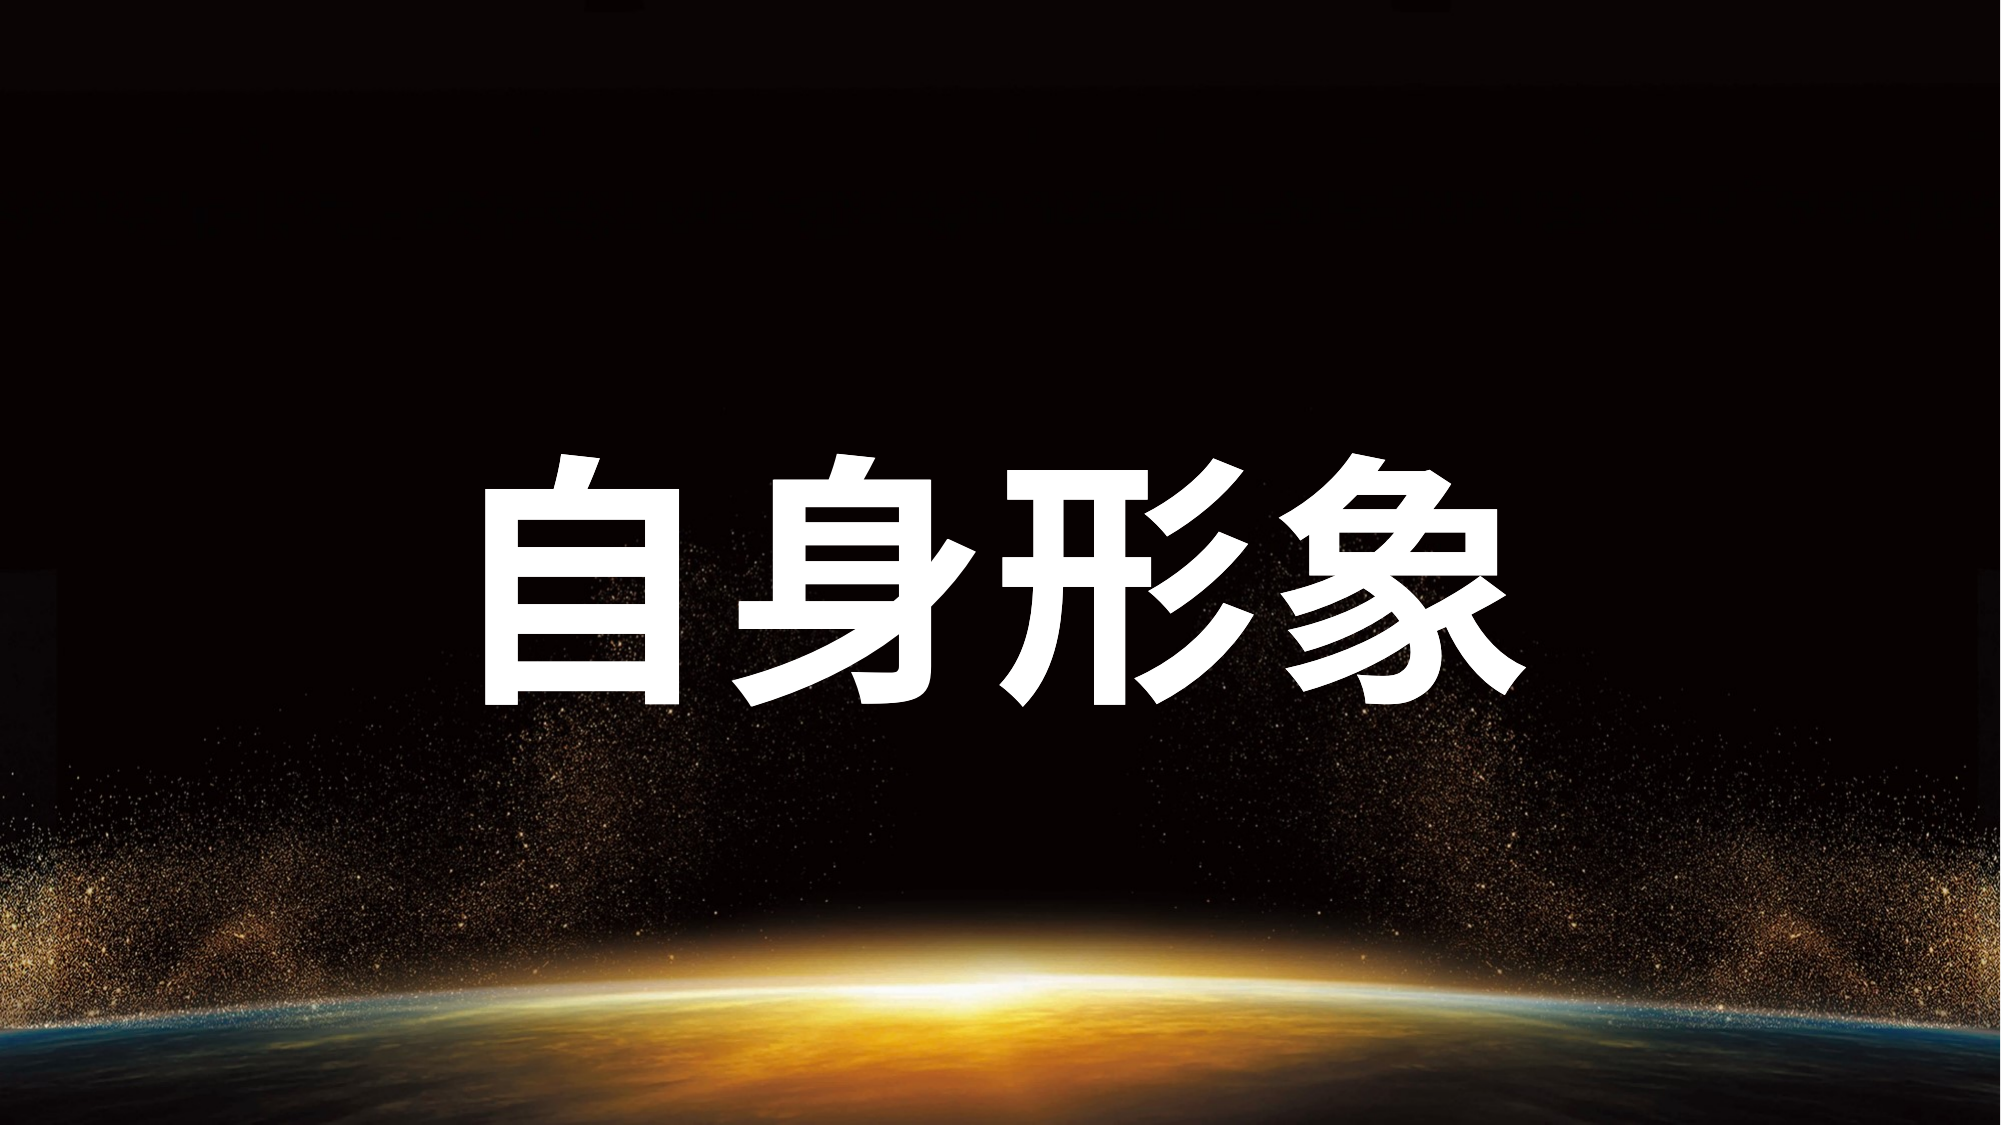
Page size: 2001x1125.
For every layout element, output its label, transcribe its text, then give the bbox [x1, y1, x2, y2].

text_box 自 [432, 407, 706, 743]
text_box 象 [1253, 407, 1551, 743]
text_box 形 [979, 407, 1253, 743]
picture [0, 0, 2001, 1125]
text_box 身 [706, 407, 979, 743]
